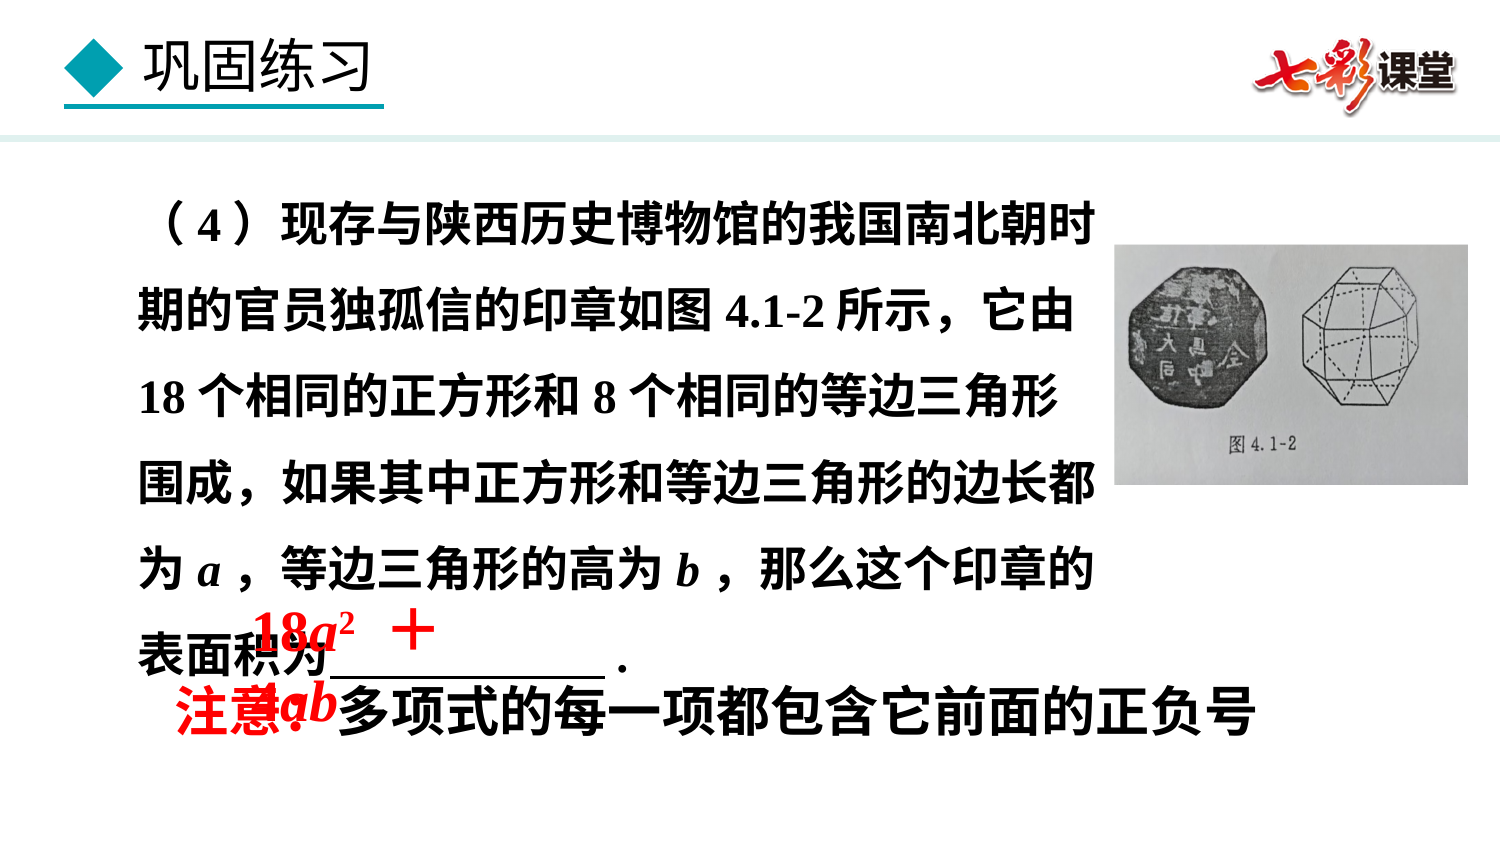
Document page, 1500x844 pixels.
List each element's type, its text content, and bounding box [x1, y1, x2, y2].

picture [1249, 32, 1461, 118]
text_box （4）现存与陕西历史博物馆的我国南北朝时期的官员独孤信的印章如图4.1-2所示，它由18个相同的正方形和8个相同的等边三角形围成，如果其中正方形和等边三角形的边长都为a，等边三角形的高为b，那么这个印章的表面积为 . [123, 157, 1117, 690]
picture [1117, 187, 1468, 542]
text_box 注意：多项式的每一项都包含它前面的正负号 [159, 669, 1388, 750]
text_box 18a2 ＋4ab [236, 586, 556, 741]
